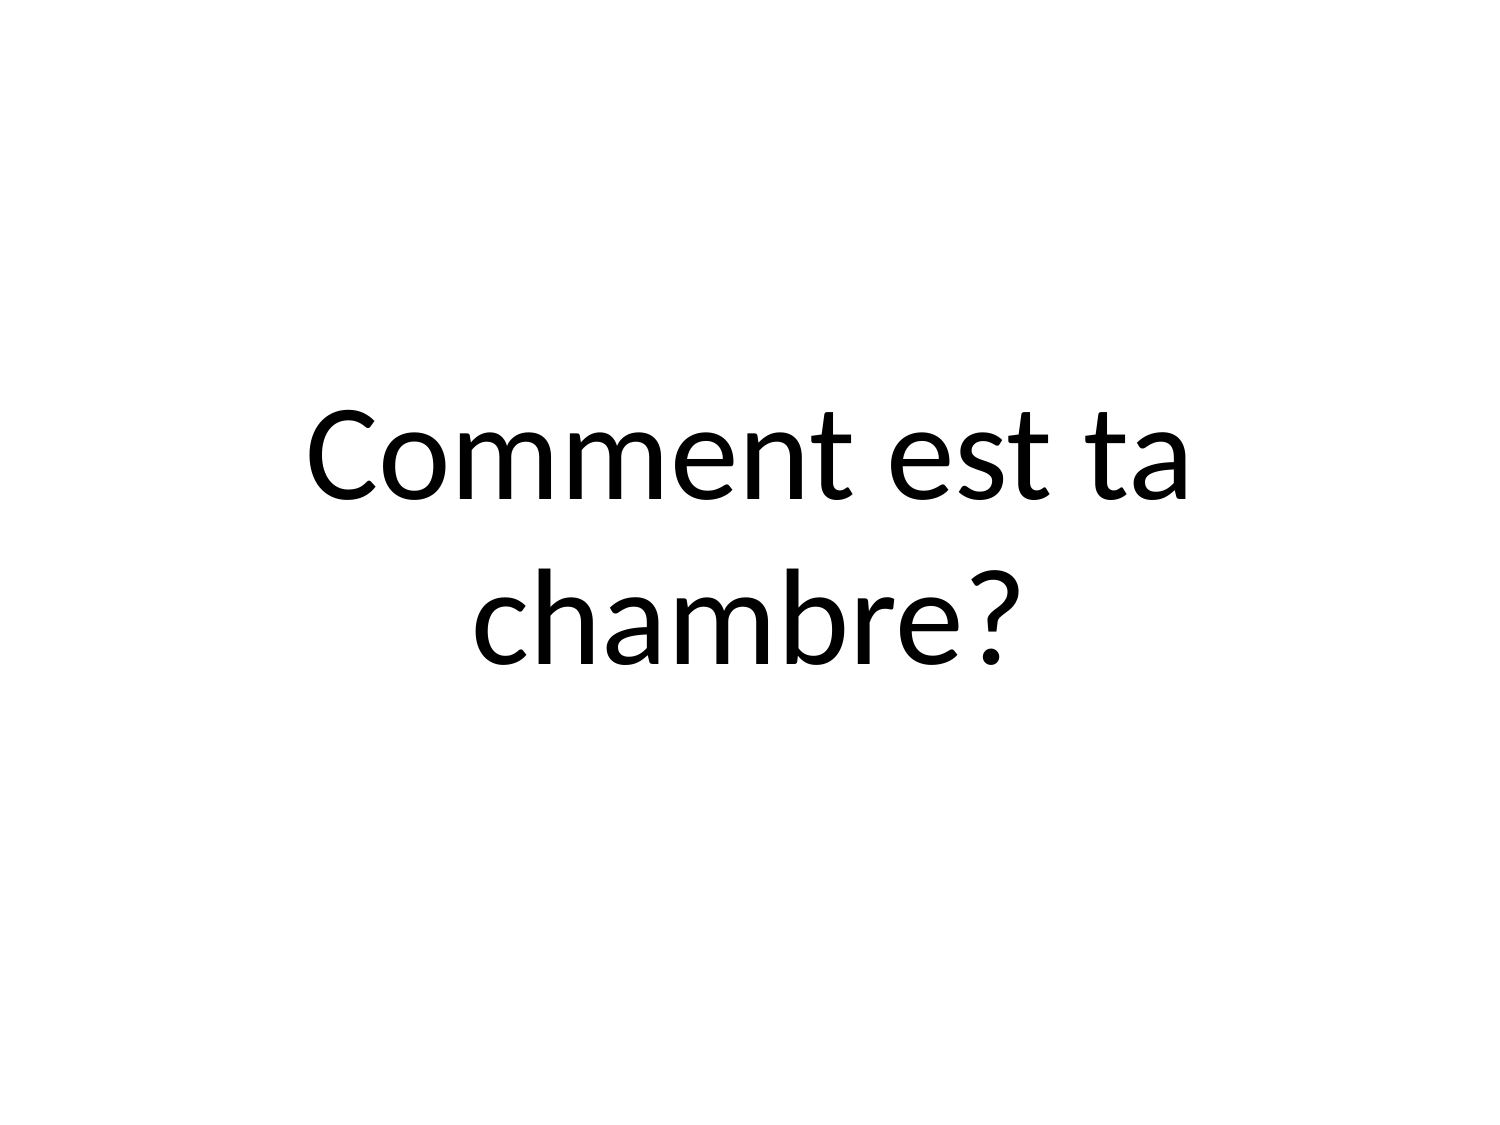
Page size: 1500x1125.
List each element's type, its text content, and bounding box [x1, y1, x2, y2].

title Comment est ta chambre? [112, 330, 1388, 723]
